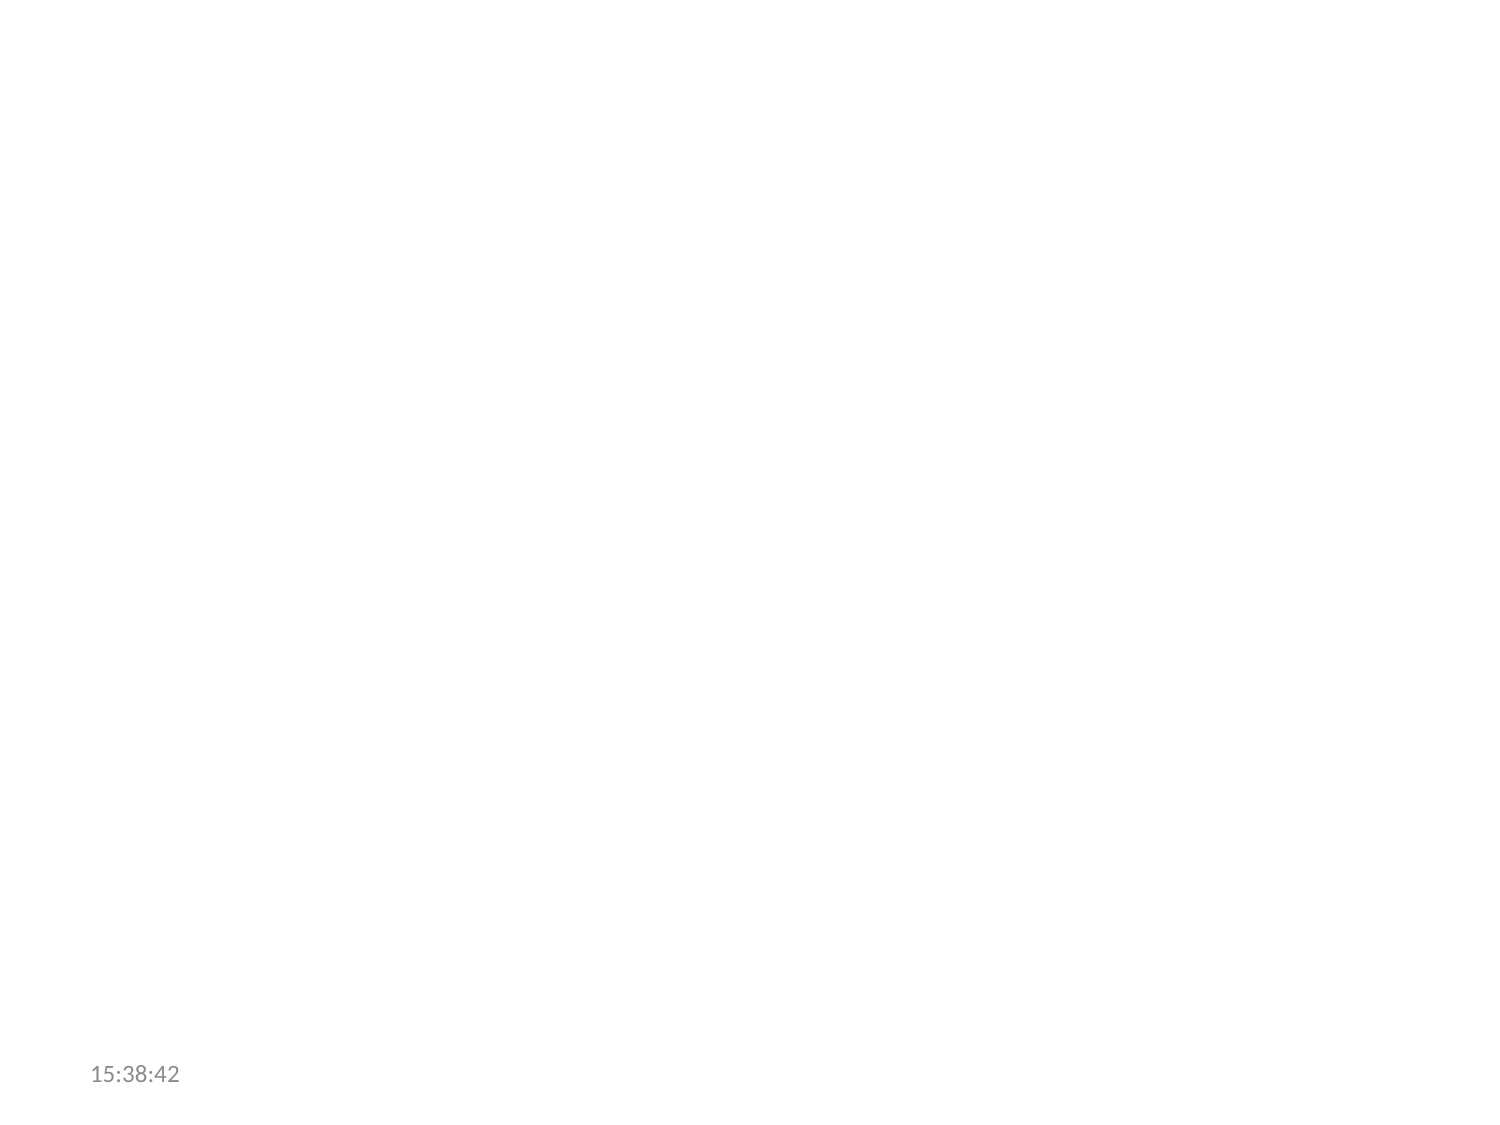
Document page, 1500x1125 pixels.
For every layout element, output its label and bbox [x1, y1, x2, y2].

slide_number [75, 1042, 425, 1103]
